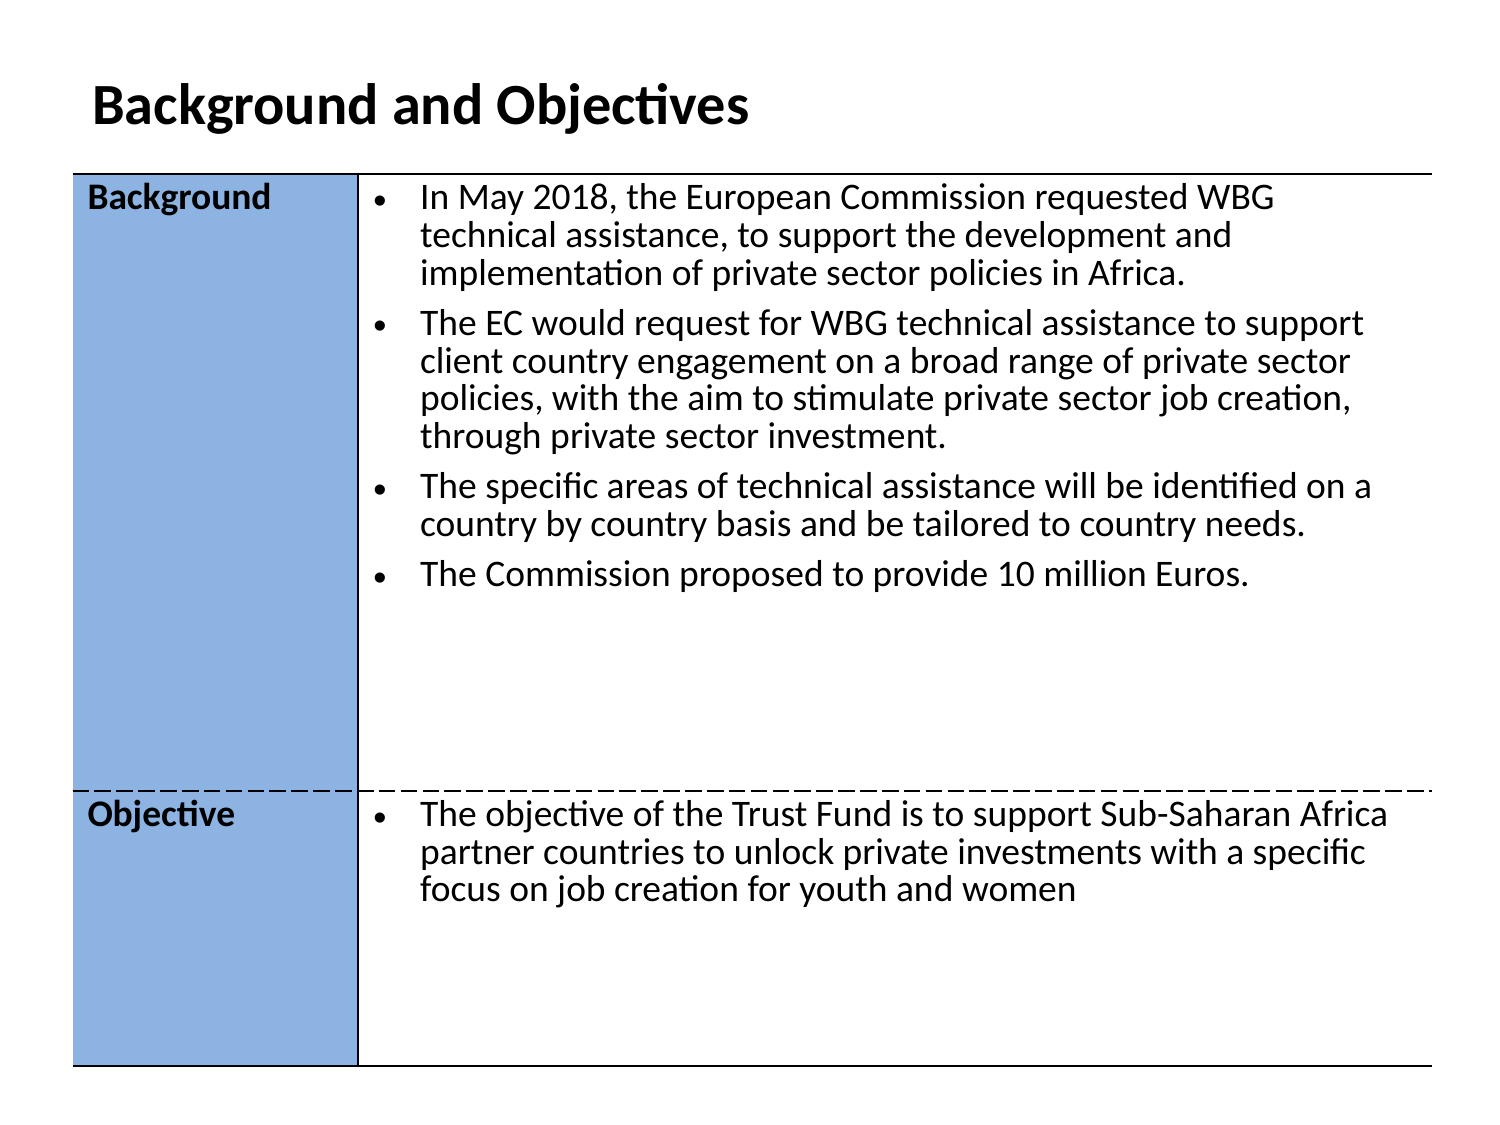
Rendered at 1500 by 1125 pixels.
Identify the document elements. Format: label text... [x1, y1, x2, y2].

text_box Background and Objectives [77, 58, 765, 144]
table_cell The objective of the Trust Fund is to support Sub-Saharan Africa partner countries to unlock private investments with a specific focus on job creation for youth and women [359, 791, 1432, 1065]
table_header Background [73, 175, 357, 791]
table_cell Objective [73, 791, 357, 1065]
table_header In May 2018, the European Commission requested WBG technical assistance, to support the development and implementation of private sector policies in Africa. The EC would request for WBG technical assistance to support client country engagement on a broad range of private sector policies, with the aim to stimulate private sector job creation, through private sector investment. The specific areas of technical assistance will be identified on a country by country basis and be tailored to country needs. The Commission proposed to provide 10 million Euros. [359, 175, 1432, 791]
